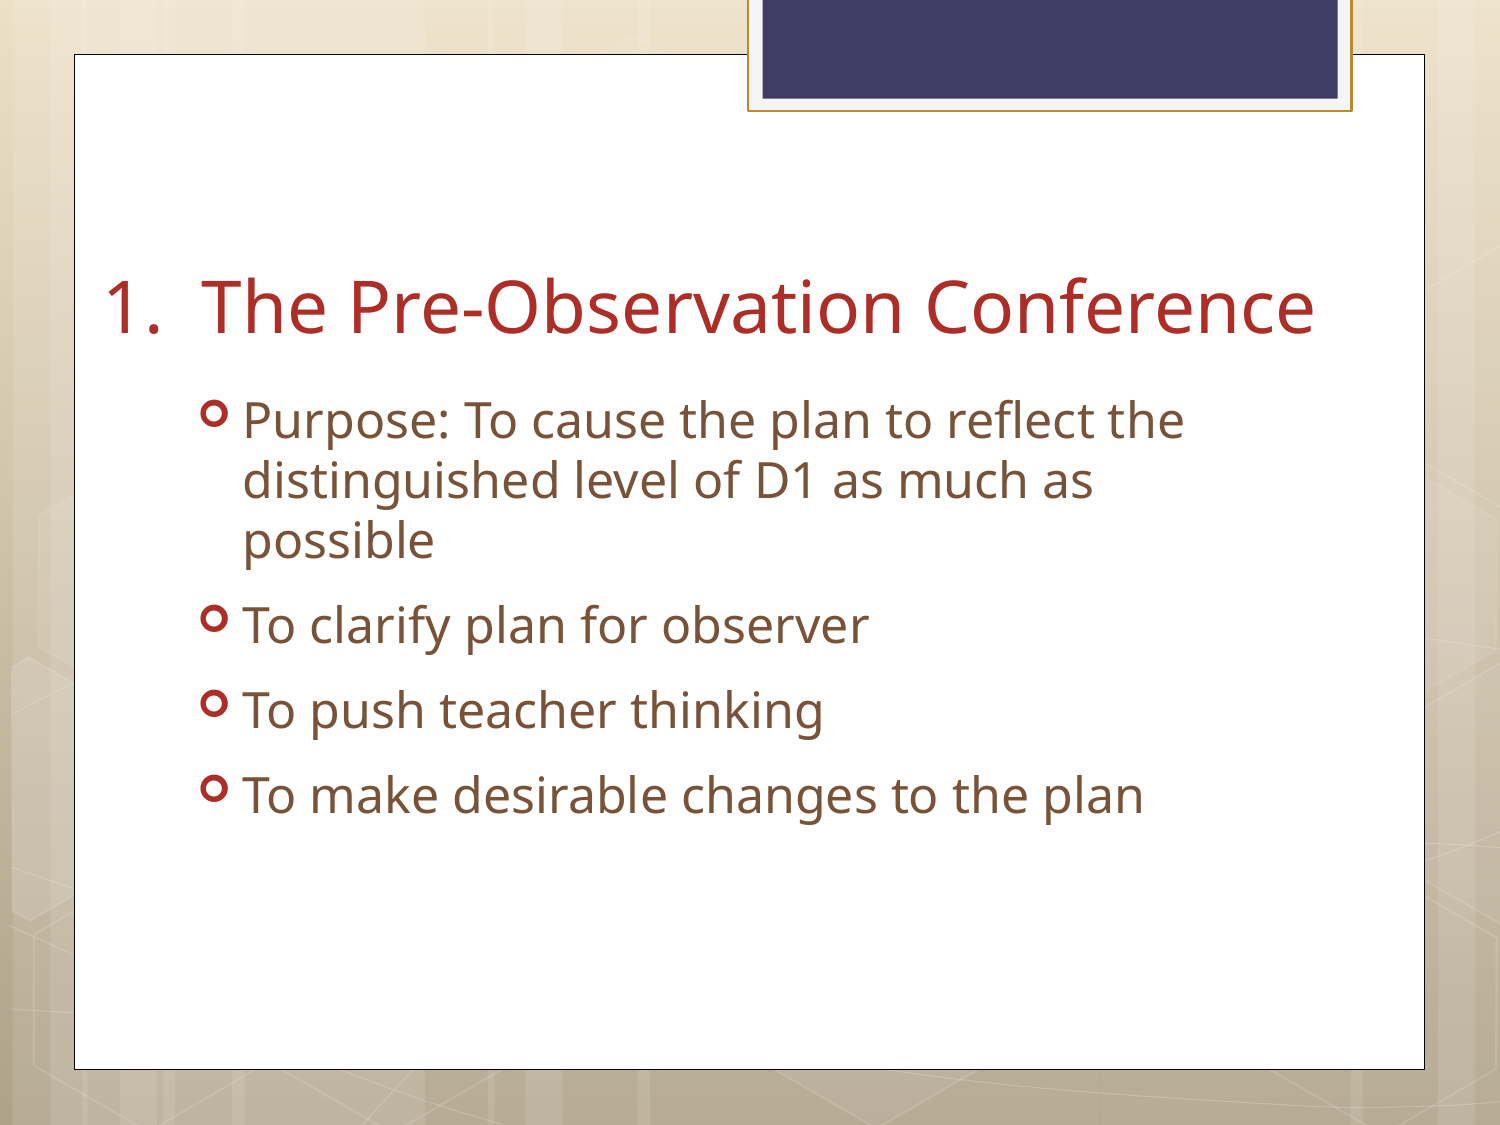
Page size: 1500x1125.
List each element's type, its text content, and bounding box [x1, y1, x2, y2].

list Purpose: To cause the plan to reflect the distinguished level of D1 as much as possible To clarify plan for observer To push teacher thinking To make desirable changes to the plan [171, 381, 1283, 957]
title 1. The Pre-Observation Conference [87, 168, 1413, 357]
